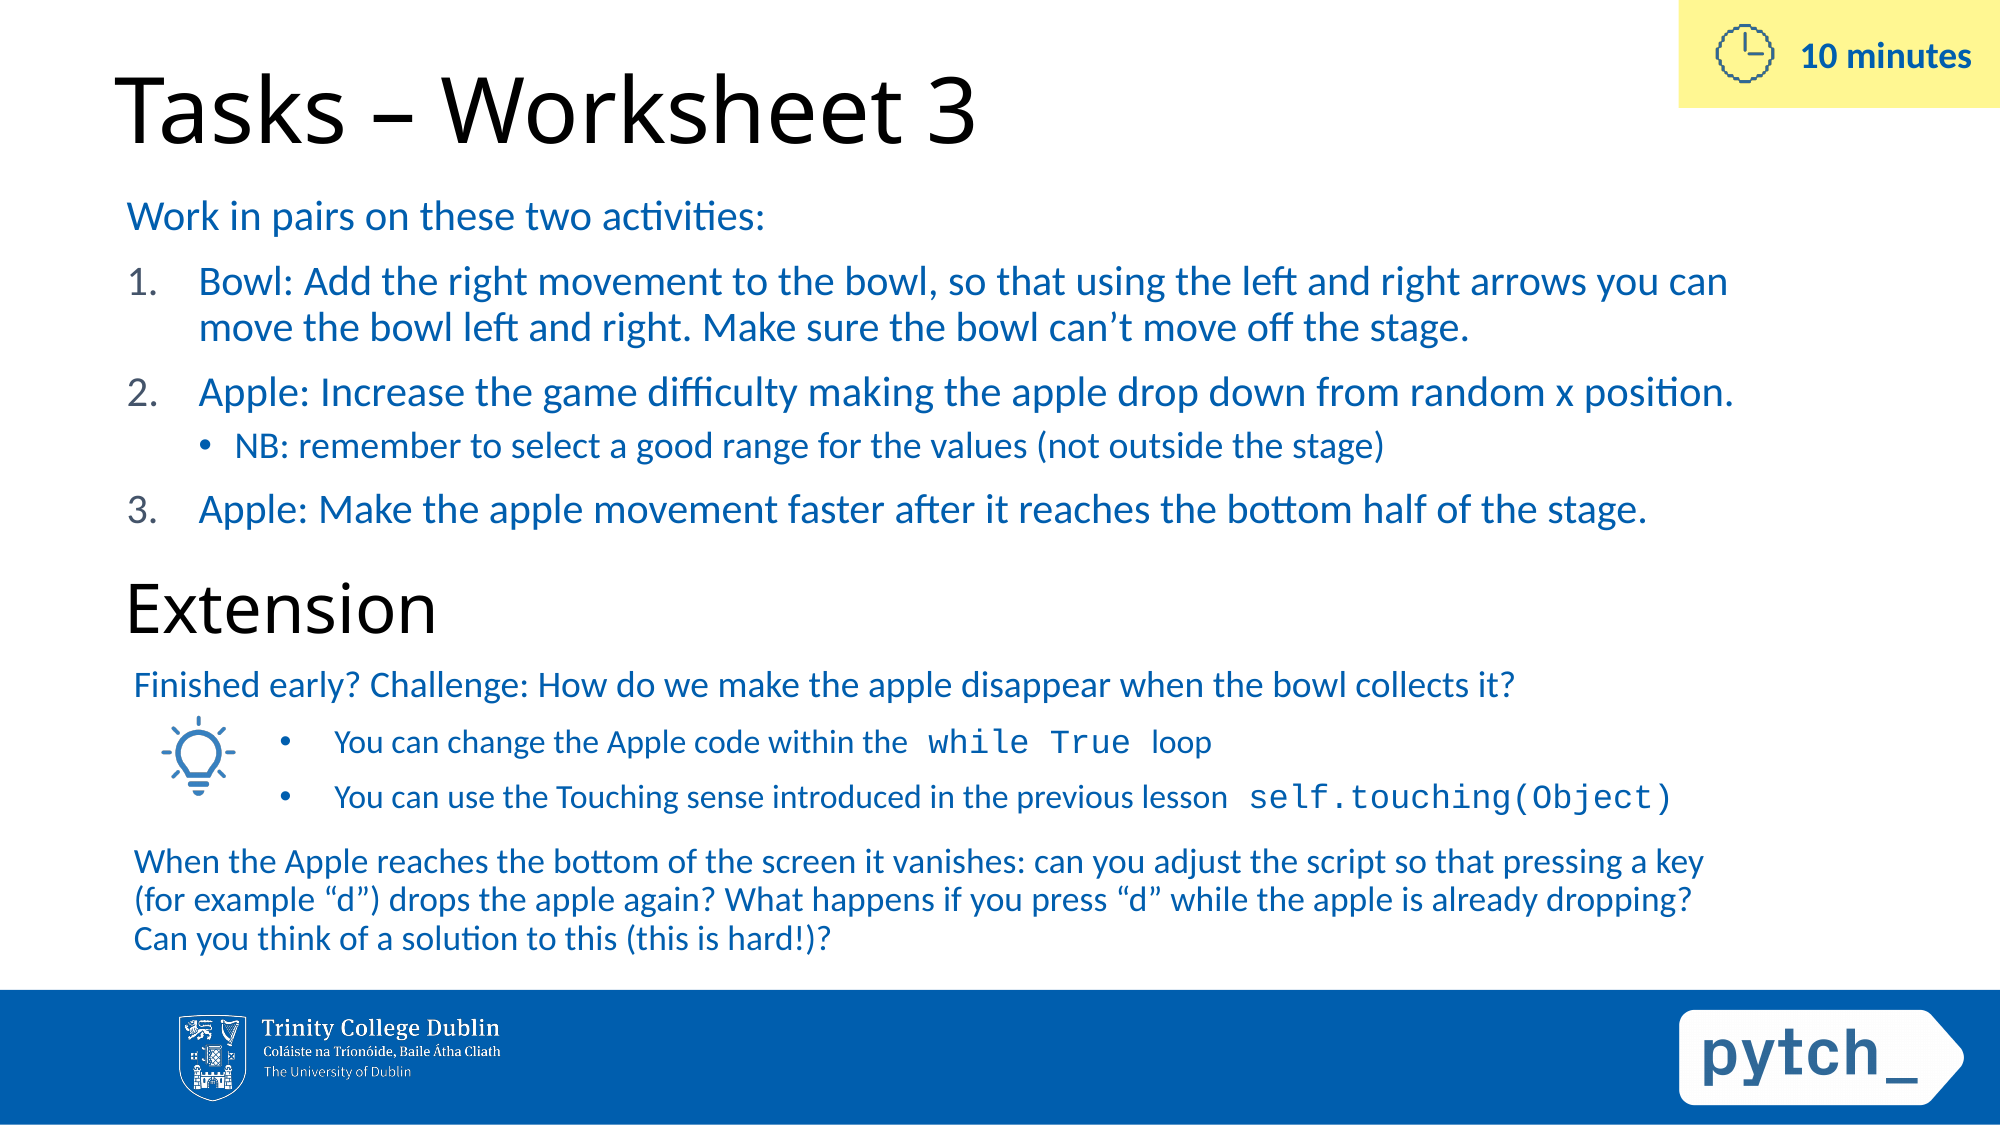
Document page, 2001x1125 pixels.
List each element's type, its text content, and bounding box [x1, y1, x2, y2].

text_box Extension [109, 565, 1835, 657]
list Work in pairs on these two activities: Bowl: Add the right movement to the bowl, so that using the left and right arrows you can move the bowl left and right. Make sure the bowl can’t move off the stage. Apple: Increase the game difficulty making the apple drop down from random x position. NB: remember to select a good range for the values (not outside the stage) Apple: Make the apple movement faster after it reaches the bottom half of the stage. [111, 186, 1825, 543]
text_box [1678, 0, 2000, 108]
picture [154, 711, 243, 801]
text_box Finished early? Challenge: How do we make the apple disappear when the bowl collects it? You can change the Apple code within the while True loop You can use the Touching sense introduced in the previous lesson self.touching(Object) [118, 657, 1889, 825]
picture [178, 1014, 502, 1102]
picture [1590, 894, 2001, 1125]
text_box When the Apple reaches the bottom of the screen it vanishes: can you adjust the script so that pressing a key (for example “d”) drops the apple again? What happens if you press “d” while the apple is already dropping? Can you think of a solution to this (this is hard!)? [118, 835, 1747, 983]
title Tasks – Worksheet 3 [99, 4, 1825, 223]
